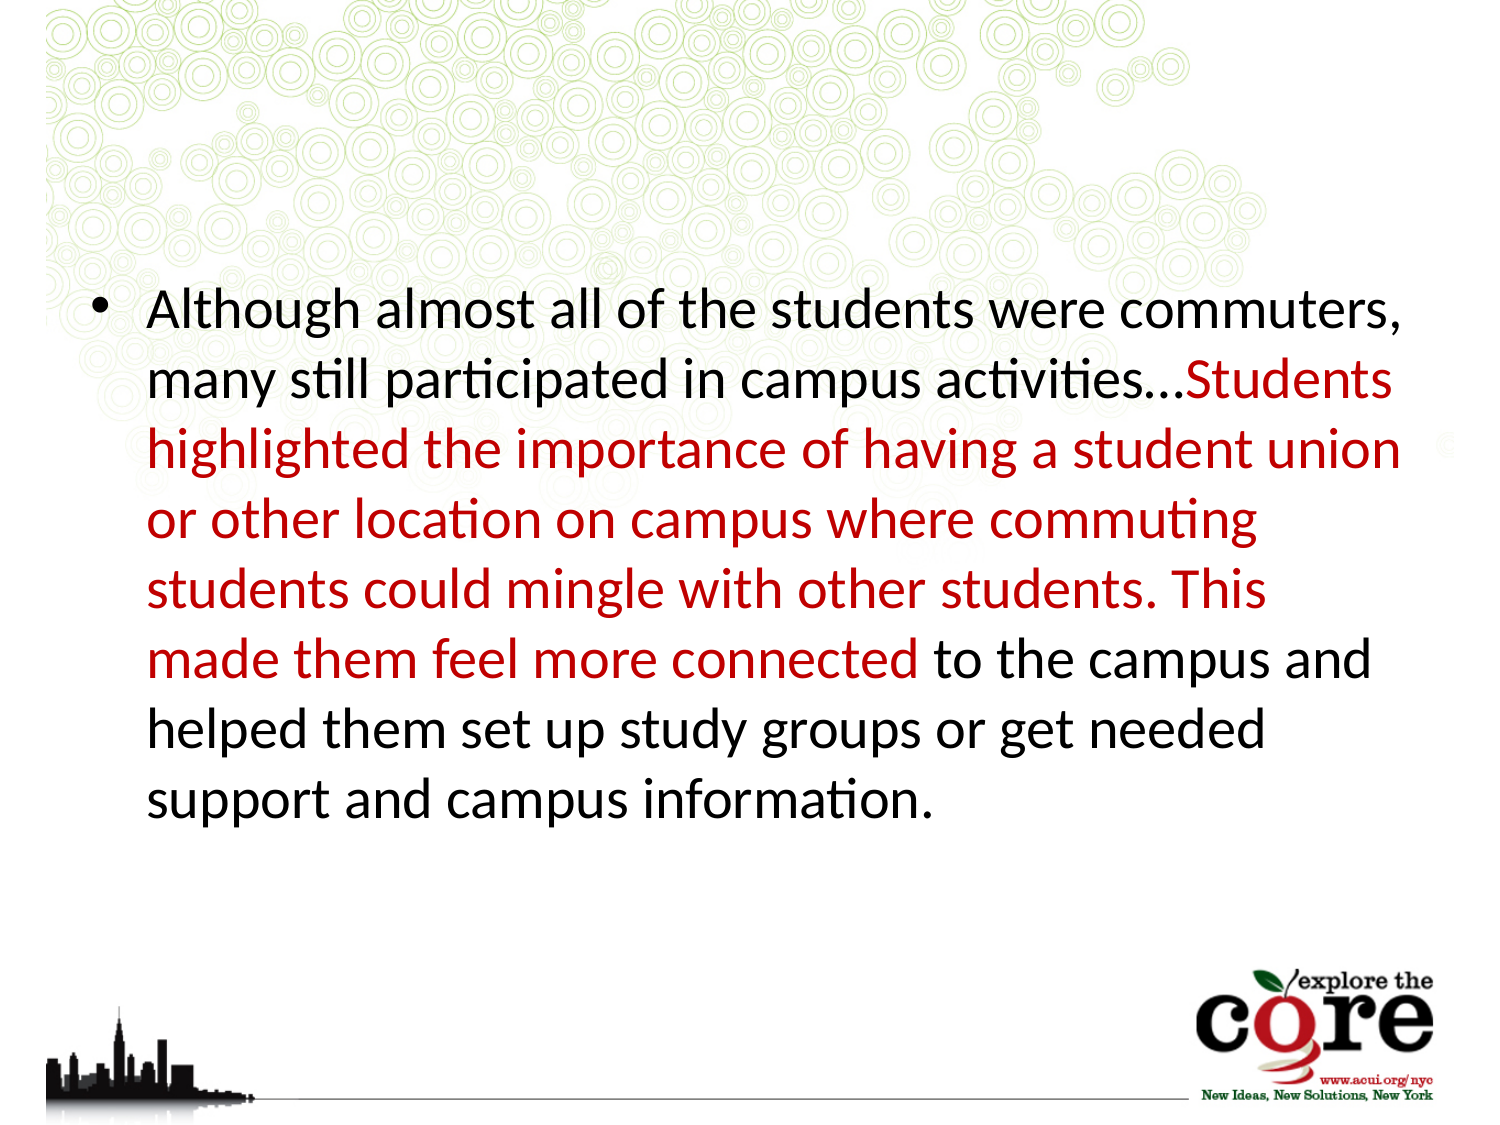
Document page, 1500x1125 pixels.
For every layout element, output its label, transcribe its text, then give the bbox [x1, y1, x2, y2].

picture [46, 0, 1454, 1125]
list Although almost all of the students were commuters, many still participated in campus activities…Students highlighted the importance of having a student union or other location on campus where commuting students could mingle with other students. This made them feel more connected to the campus and helped them set up study groups or get needed support and campus information. [74, 262, 1426, 1006]
